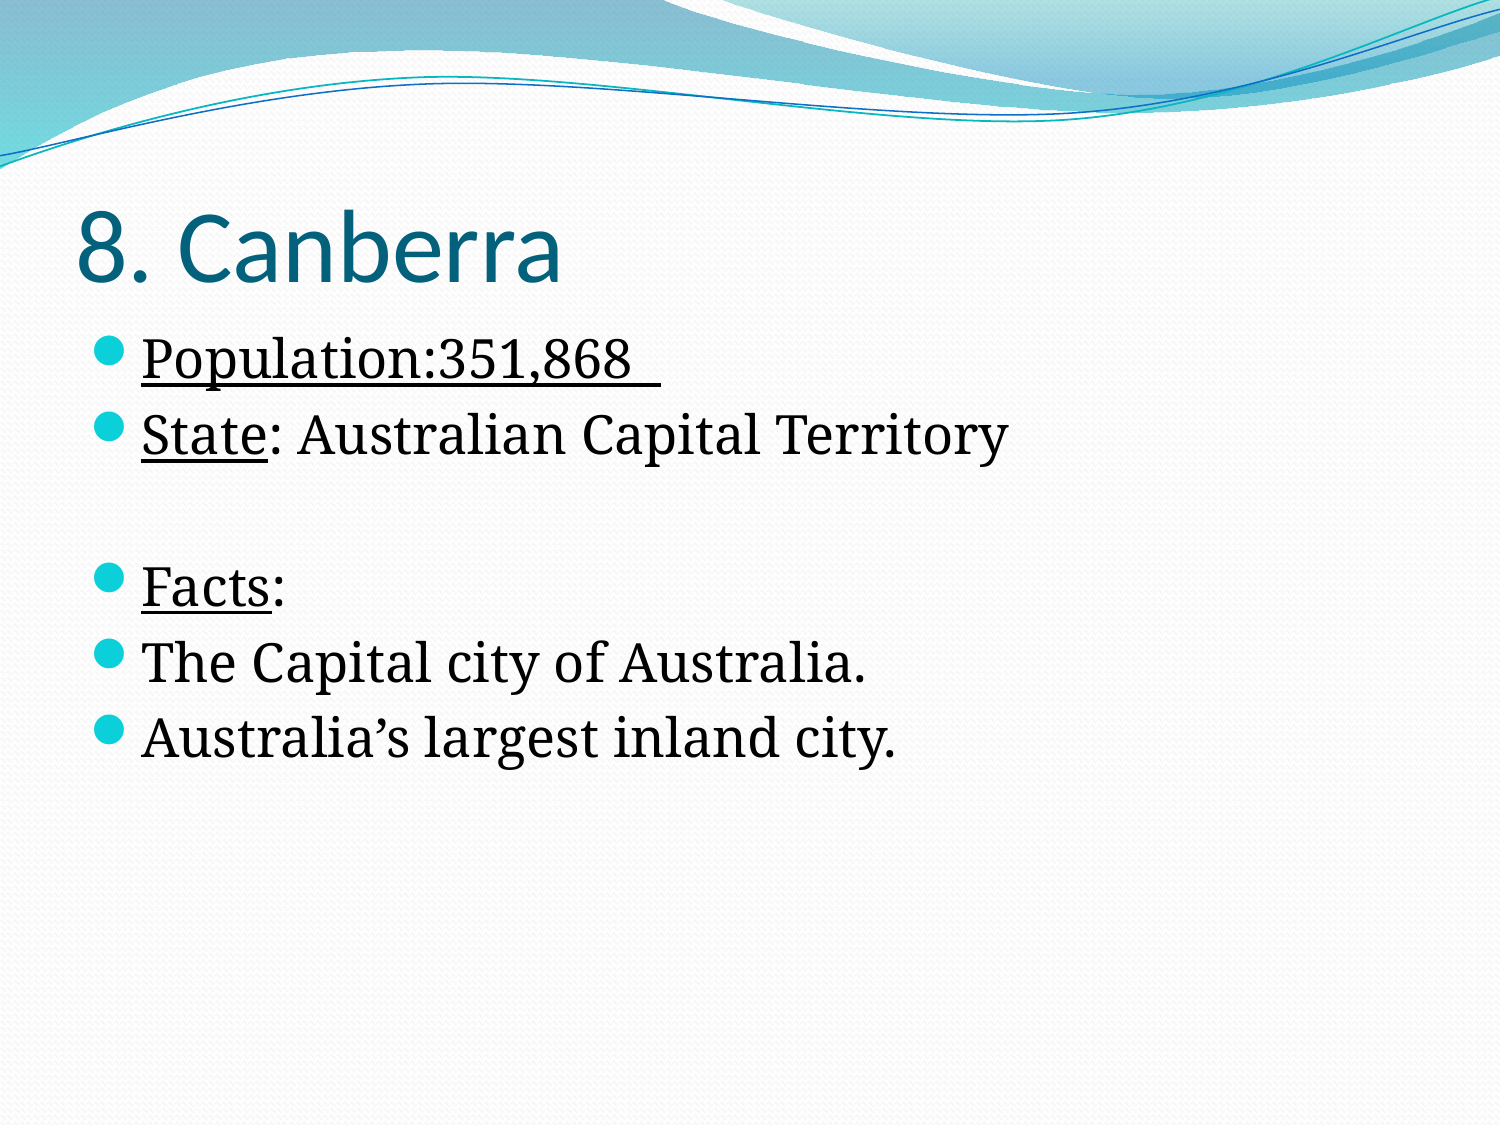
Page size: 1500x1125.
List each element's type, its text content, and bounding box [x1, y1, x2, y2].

list Population:351,868 State: Australian Capital Territory Facts: The Capital city of Australia. Australia’s largest inland city. [75, 317, 1425, 1038]
title 8. Canberra [75, 115, 1425, 303]
